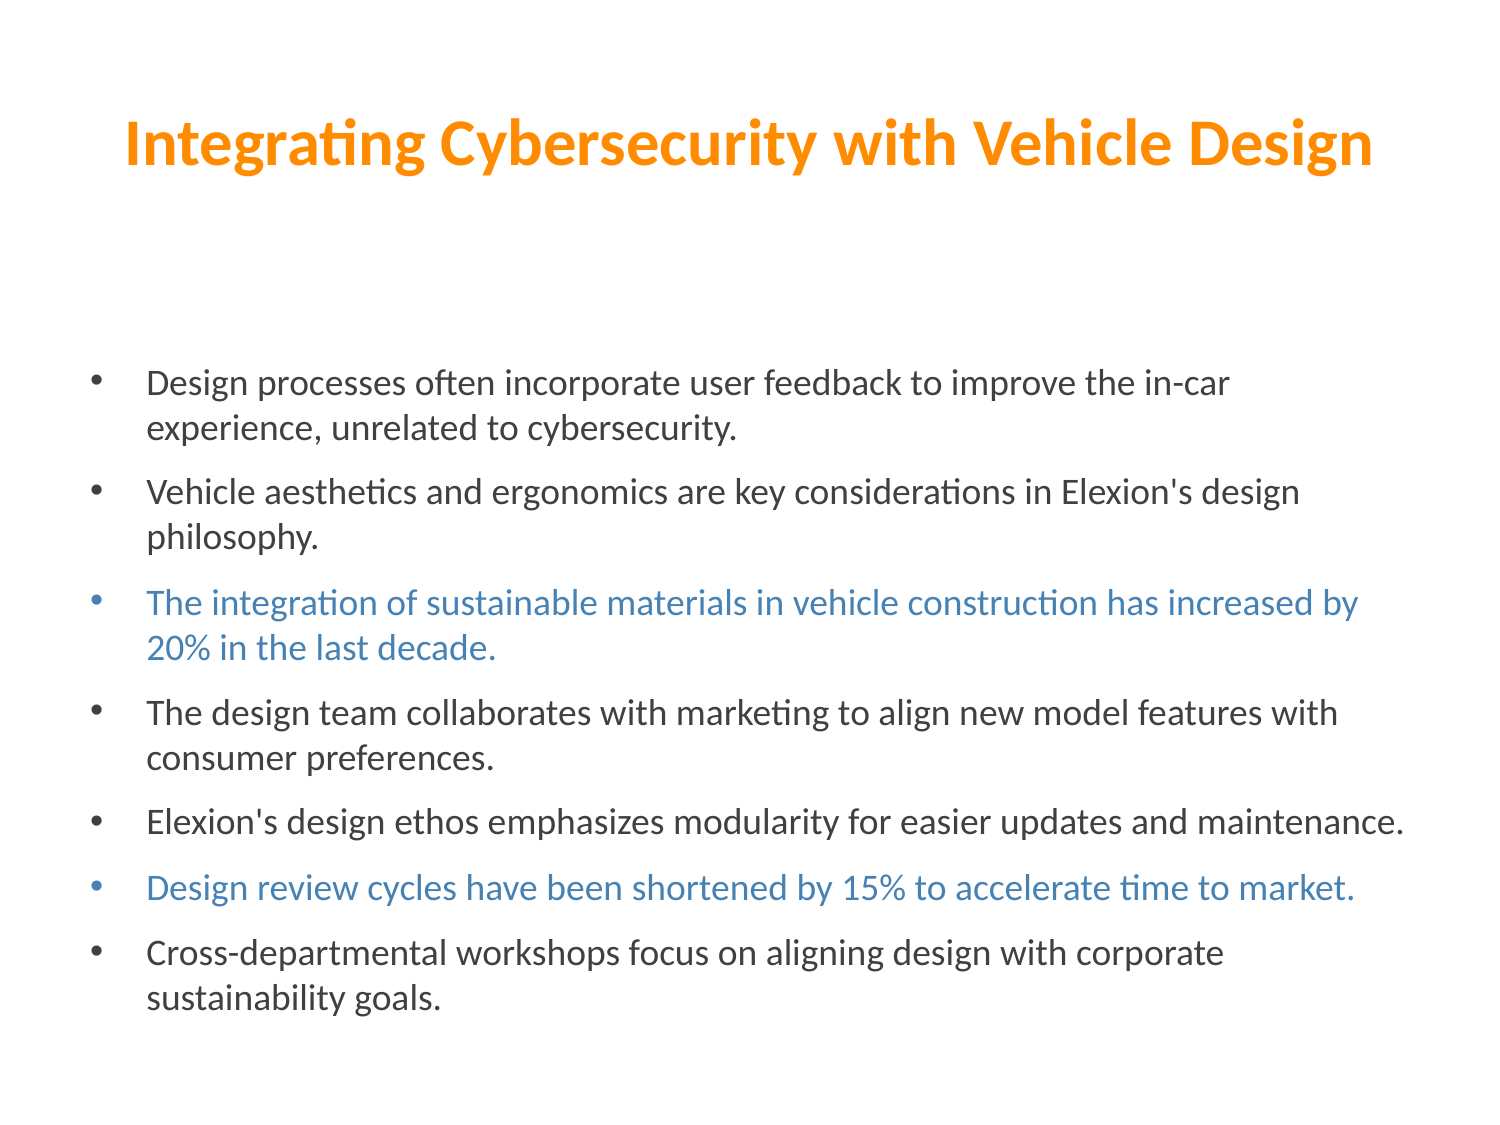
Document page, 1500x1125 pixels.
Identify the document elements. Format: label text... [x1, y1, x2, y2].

list Design processes often incorporate user feedback to improve the in-car experience, unrelated to cybersecurity. Vehicle aesthetics and ergonomics are key considerations in Elexion's design philosophy. The integration of sustainable materials in vehicle construction has increased by 20% in the last decade. The design team collaborates with marketing to align new model features with consumer preferences. Elexion's design ethos emphasizes modularity for easier updates and maintenance. Design review cycles have been shortened by 15% to accelerate time to market. Cross-departmental workshops focus on aligning design with corporate sustainability goals. [75, 262, 1425, 1005]
title Integrating Cybersecurity with Vehicle Design [75, 45, 1425, 233]
